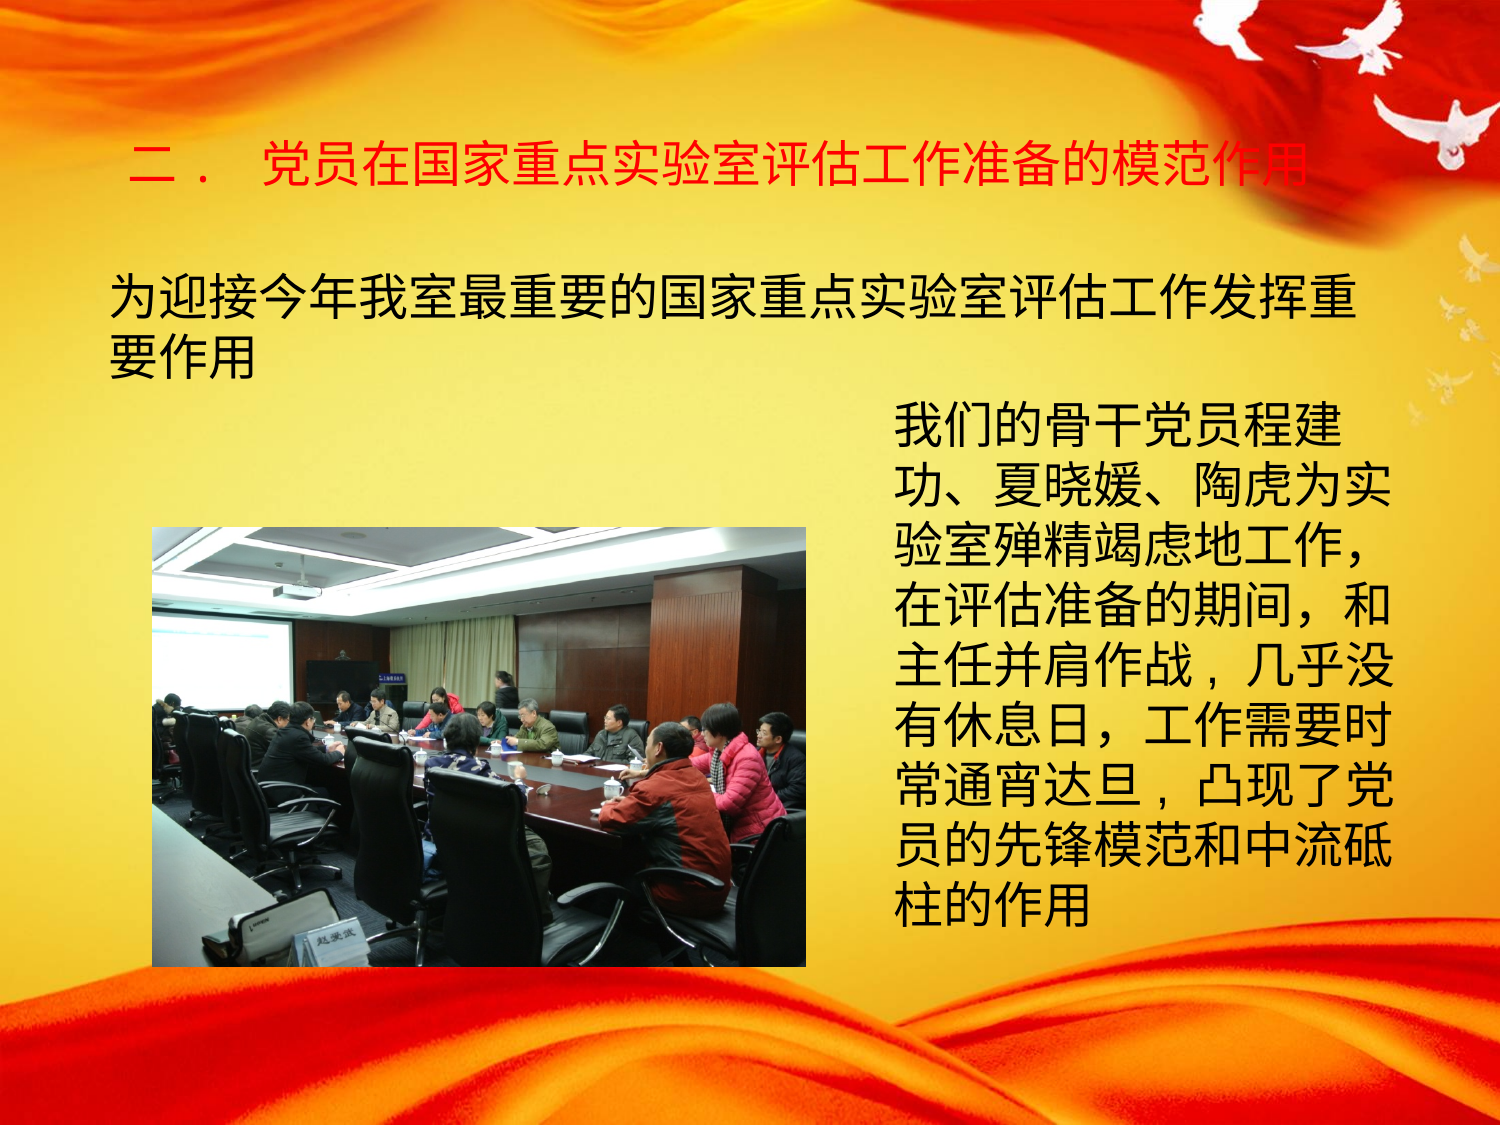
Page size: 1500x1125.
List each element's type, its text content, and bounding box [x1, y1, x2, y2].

text_box 二. 党员在国家重点实验室评估工作准备的模范作用 [112, 125, 1341, 261]
picture [0, 0, 1500, 1125]
text_box 我们的骨干党员程建功、夏晓媛、陶虎为实验室殚精竭虑地工作，在评估准备的期间，和主任并肩作战, 几乎没有休息日，工作需要时常通宵达旦, 凸现了党员的先锋模范和中流砥柱的作用 [878, 386, 1418, 942]
text_box 为迎接今年我室最重要的国家重点实验室评估工作发挥重要作用 [93, 257, 1400, 393]
